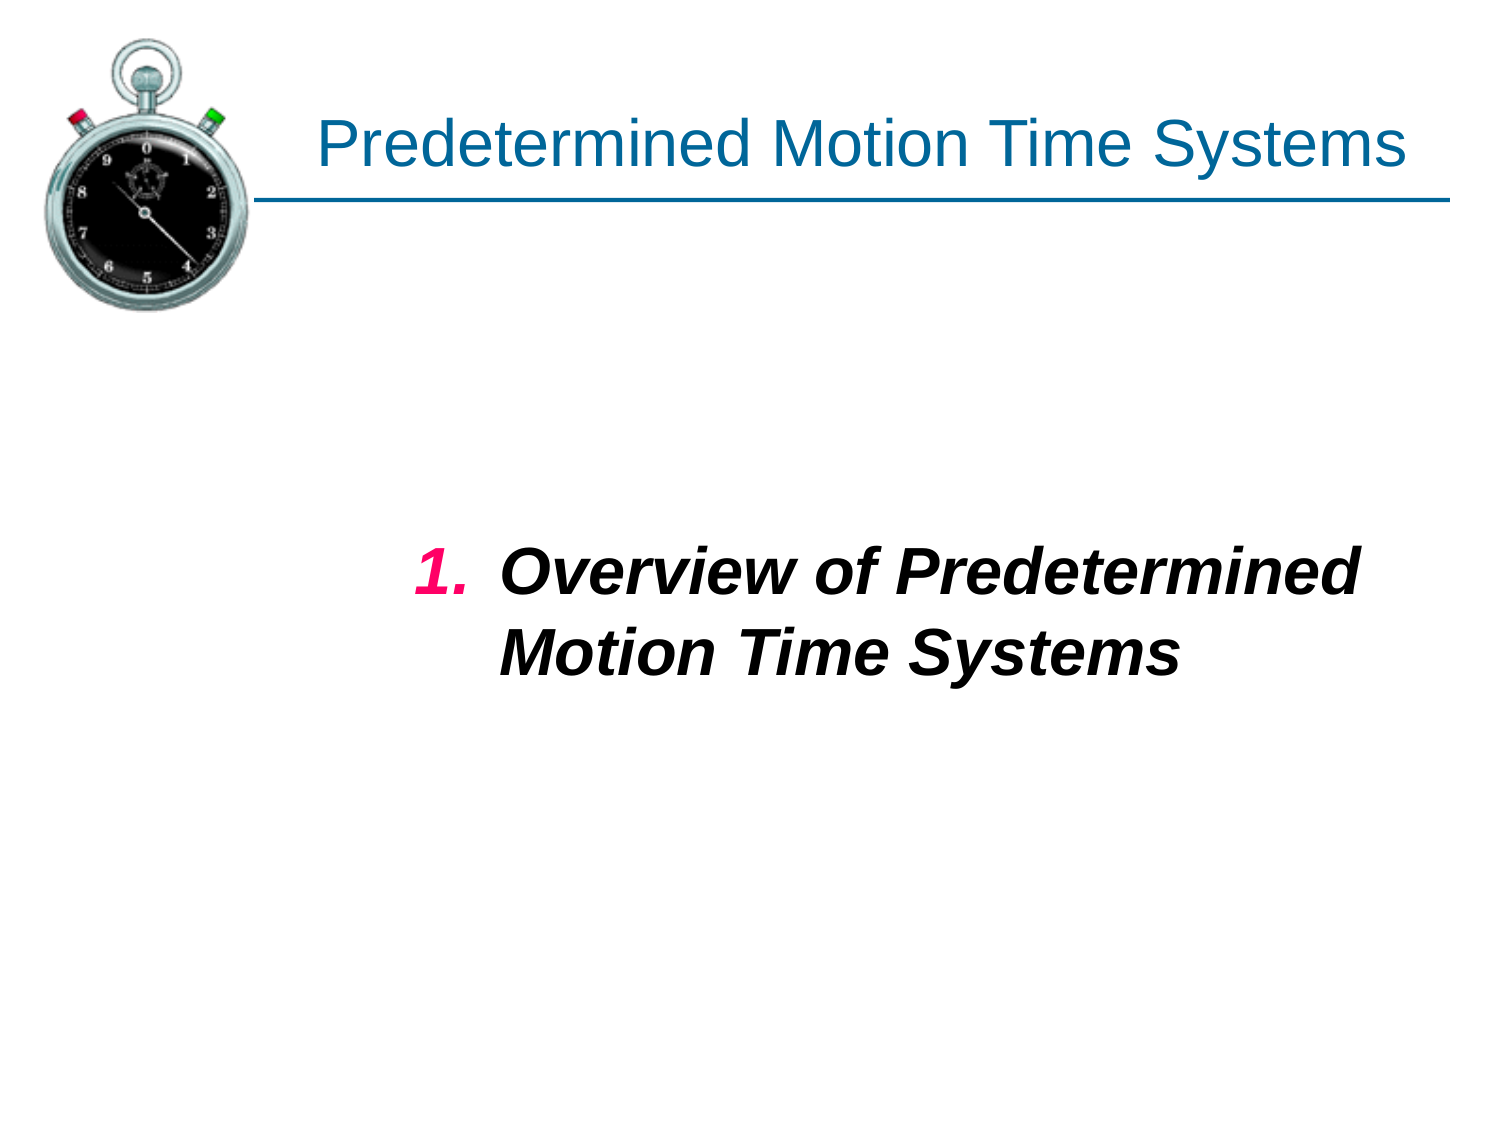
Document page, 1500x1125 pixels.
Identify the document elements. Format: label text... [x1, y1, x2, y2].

picture [37, 37, 254, 313]
list Overview of Predetermined Motion Time Systems [399, 237, 1450, 975]
title Predetermined Motion Time Systems [275, 37, 1450, 188]
